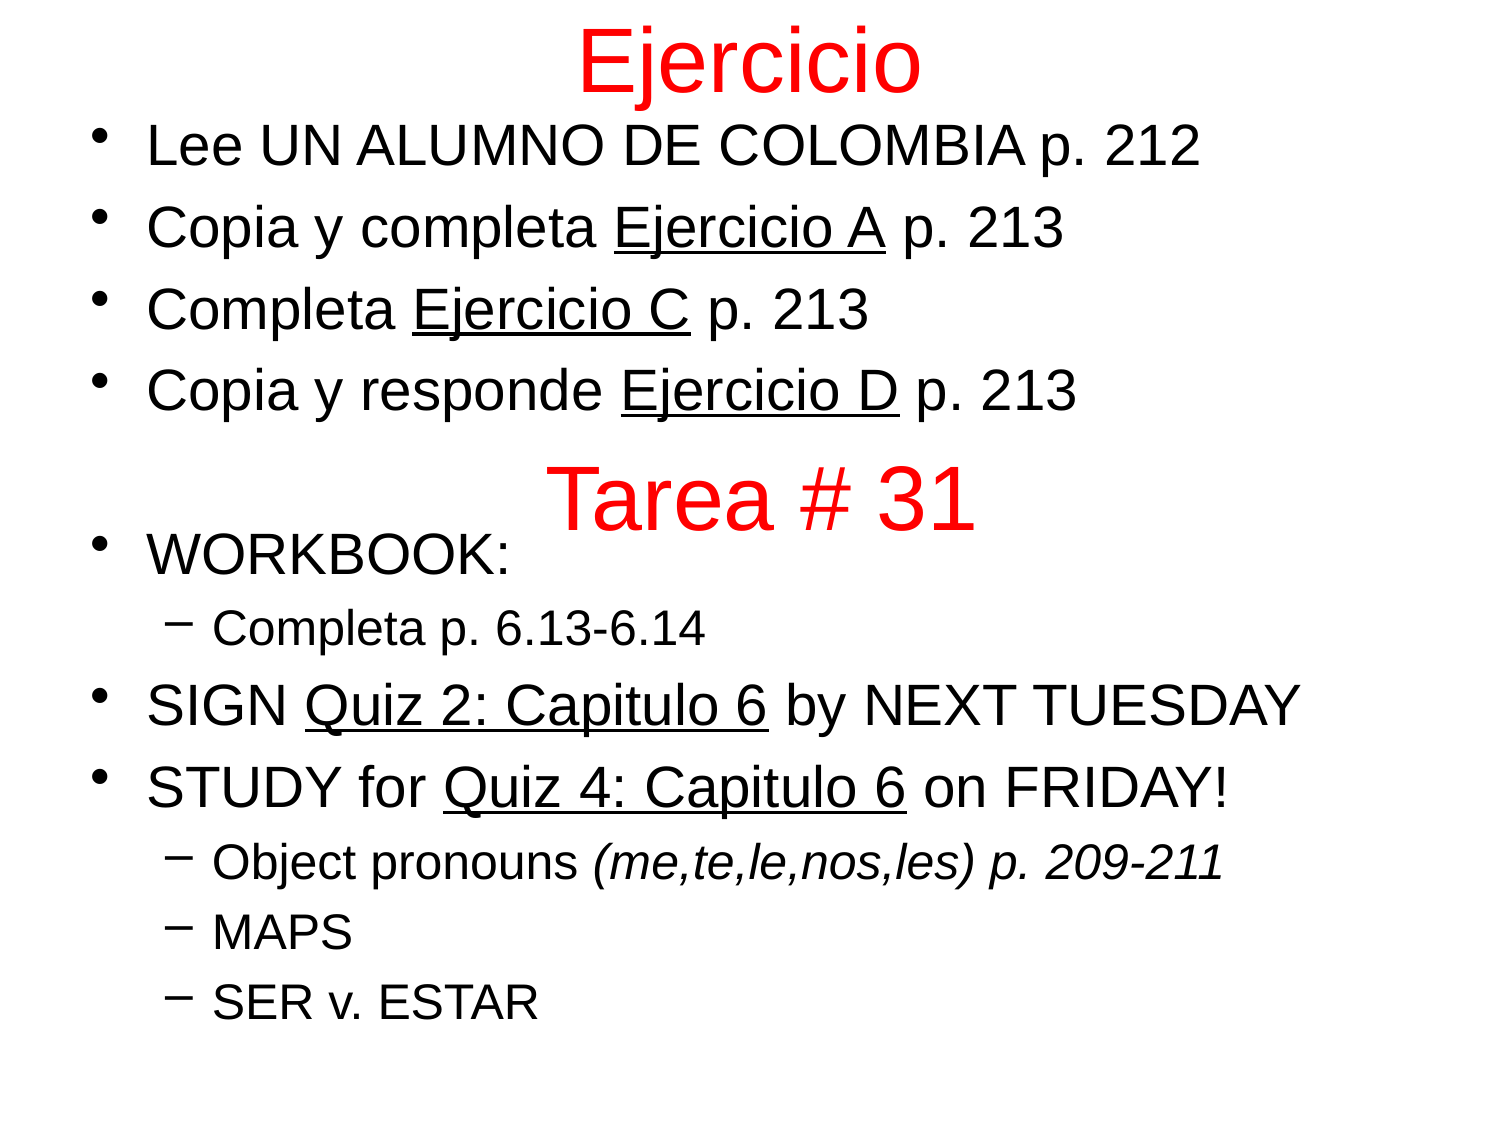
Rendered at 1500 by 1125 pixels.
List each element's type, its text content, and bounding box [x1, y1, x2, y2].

title Ejercicio [75, 0, 1425, 99]
list Lee UN ALUMNO DE COLOMBIA p. 212 Copia y completa Ejercicio A p. 213 Completa Ejercicio C p. 213 Copia y responde Ejercicio D p. 213 WORKBOOK: Completa p. 6.13-6.14 SIGN Quiz 2: Capitulo 6 by NEXT TUESDAY STUDY for Quiz 4: Capitulo 6 on FRIDAY! Object pronouns (me,te,le,nos,les) p. 209-211 MAPS SER v. ESTAR [75, 99, 1425, 843]
text_box Tarea # 31 [87, 399, 1438, 588]
